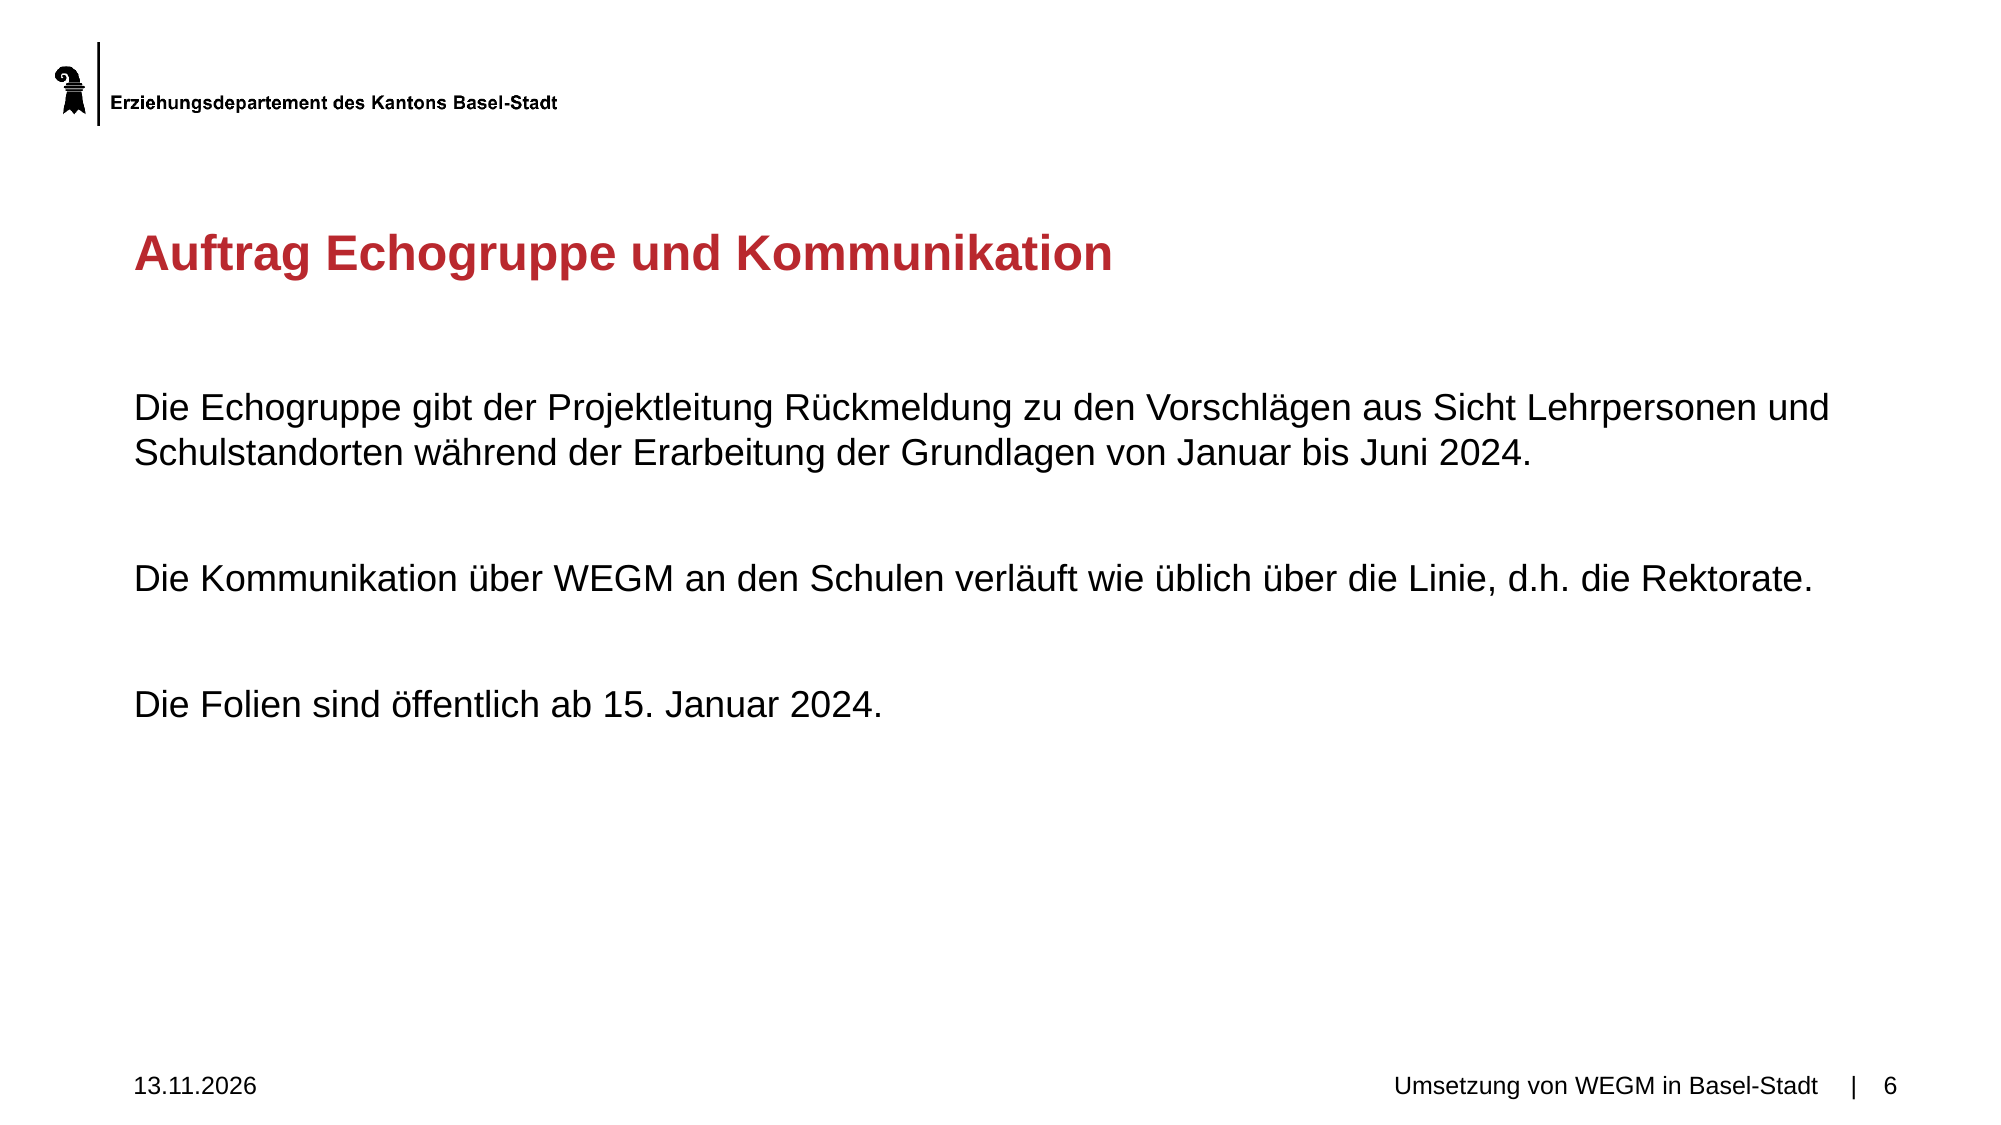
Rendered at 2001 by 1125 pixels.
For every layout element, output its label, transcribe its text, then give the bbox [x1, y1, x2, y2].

picture [54, 42, 557, 126]
list Die Echogruppe gibt der Projektleitung Rückmeldung zu den Vorschlägen aus Sicht Lehrpersonen und Schulstandorten während der Erarbeitung der Grundlagen von Januar bis Juni 2024. Die Kommunikation über WEGM an den Schulen verläuft wie üblich über die Linie, d.h. die Rektorate. Die Folien sind öffentlich ab 15. Januar 2024. [133, 320, 1914, 1018]
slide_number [133, 1064, 567, 1125]
footer Umsetzung von WEGM in Basel-Stadt [598, 1064, 1820, 1125]
title Auftrag Echogruppe und Kommunikation [133, 219, 1914, 281]
slide_number | 6 [1850, 1064, 2000, 1125]
